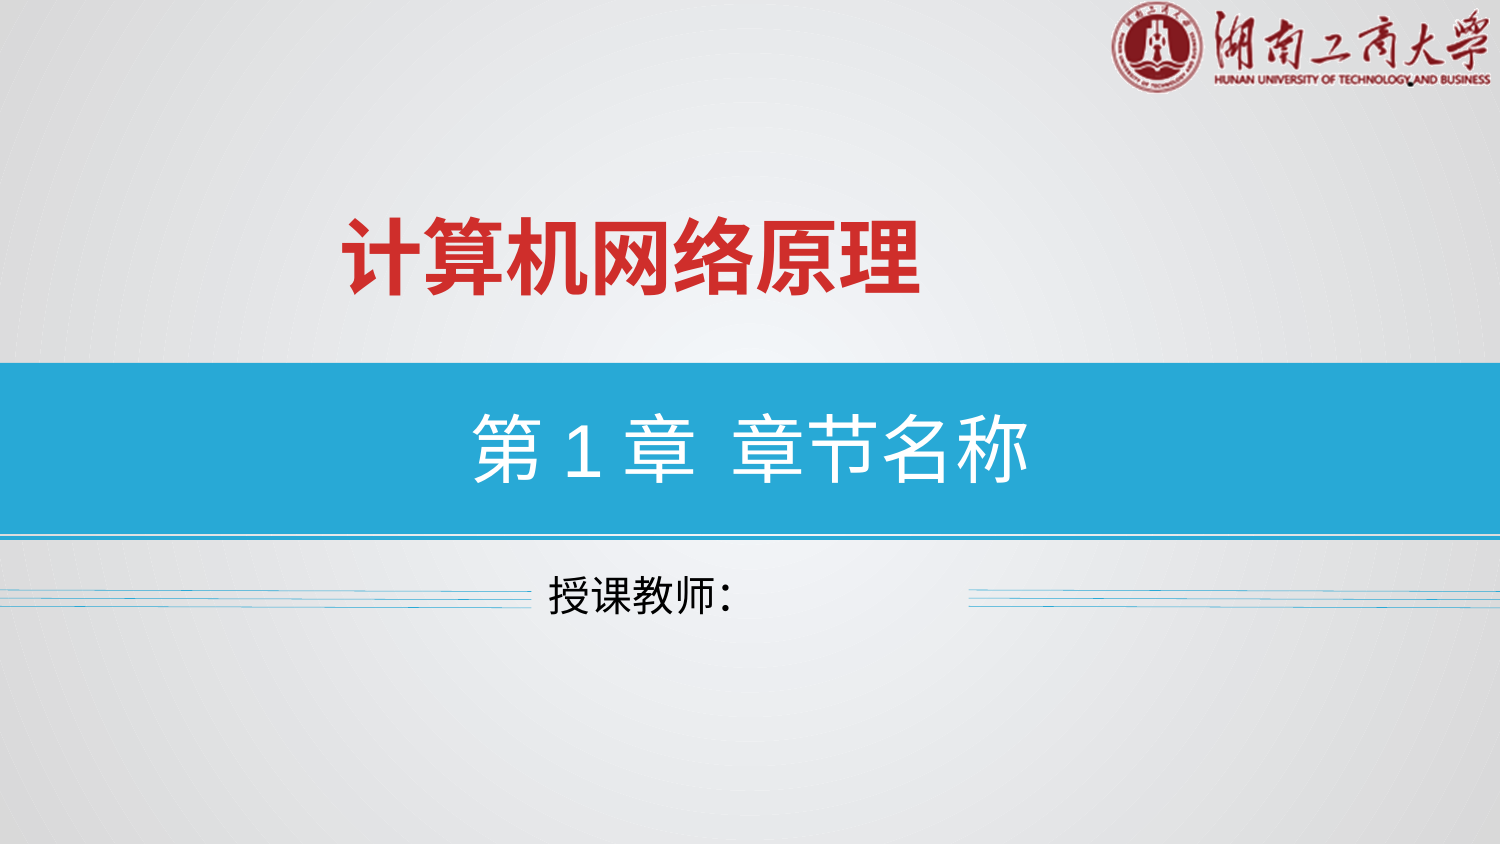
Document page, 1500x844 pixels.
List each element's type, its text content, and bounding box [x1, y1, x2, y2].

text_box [0, 597, 532, 601]
text_box 授课教师： [537, 563, 957, 626]
text_box [0, 362, 1500, 534]
text_box 计算机网络原理 [324, 197, 1117, 313]
text_box 第1章 章节名称 [354, 395, 1146, 501]
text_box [967, 605, 1500, 609]
picture [1110, 0, 1498, 96]
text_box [967, 597, 1500, 601]
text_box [0, 605, 532, 609]
